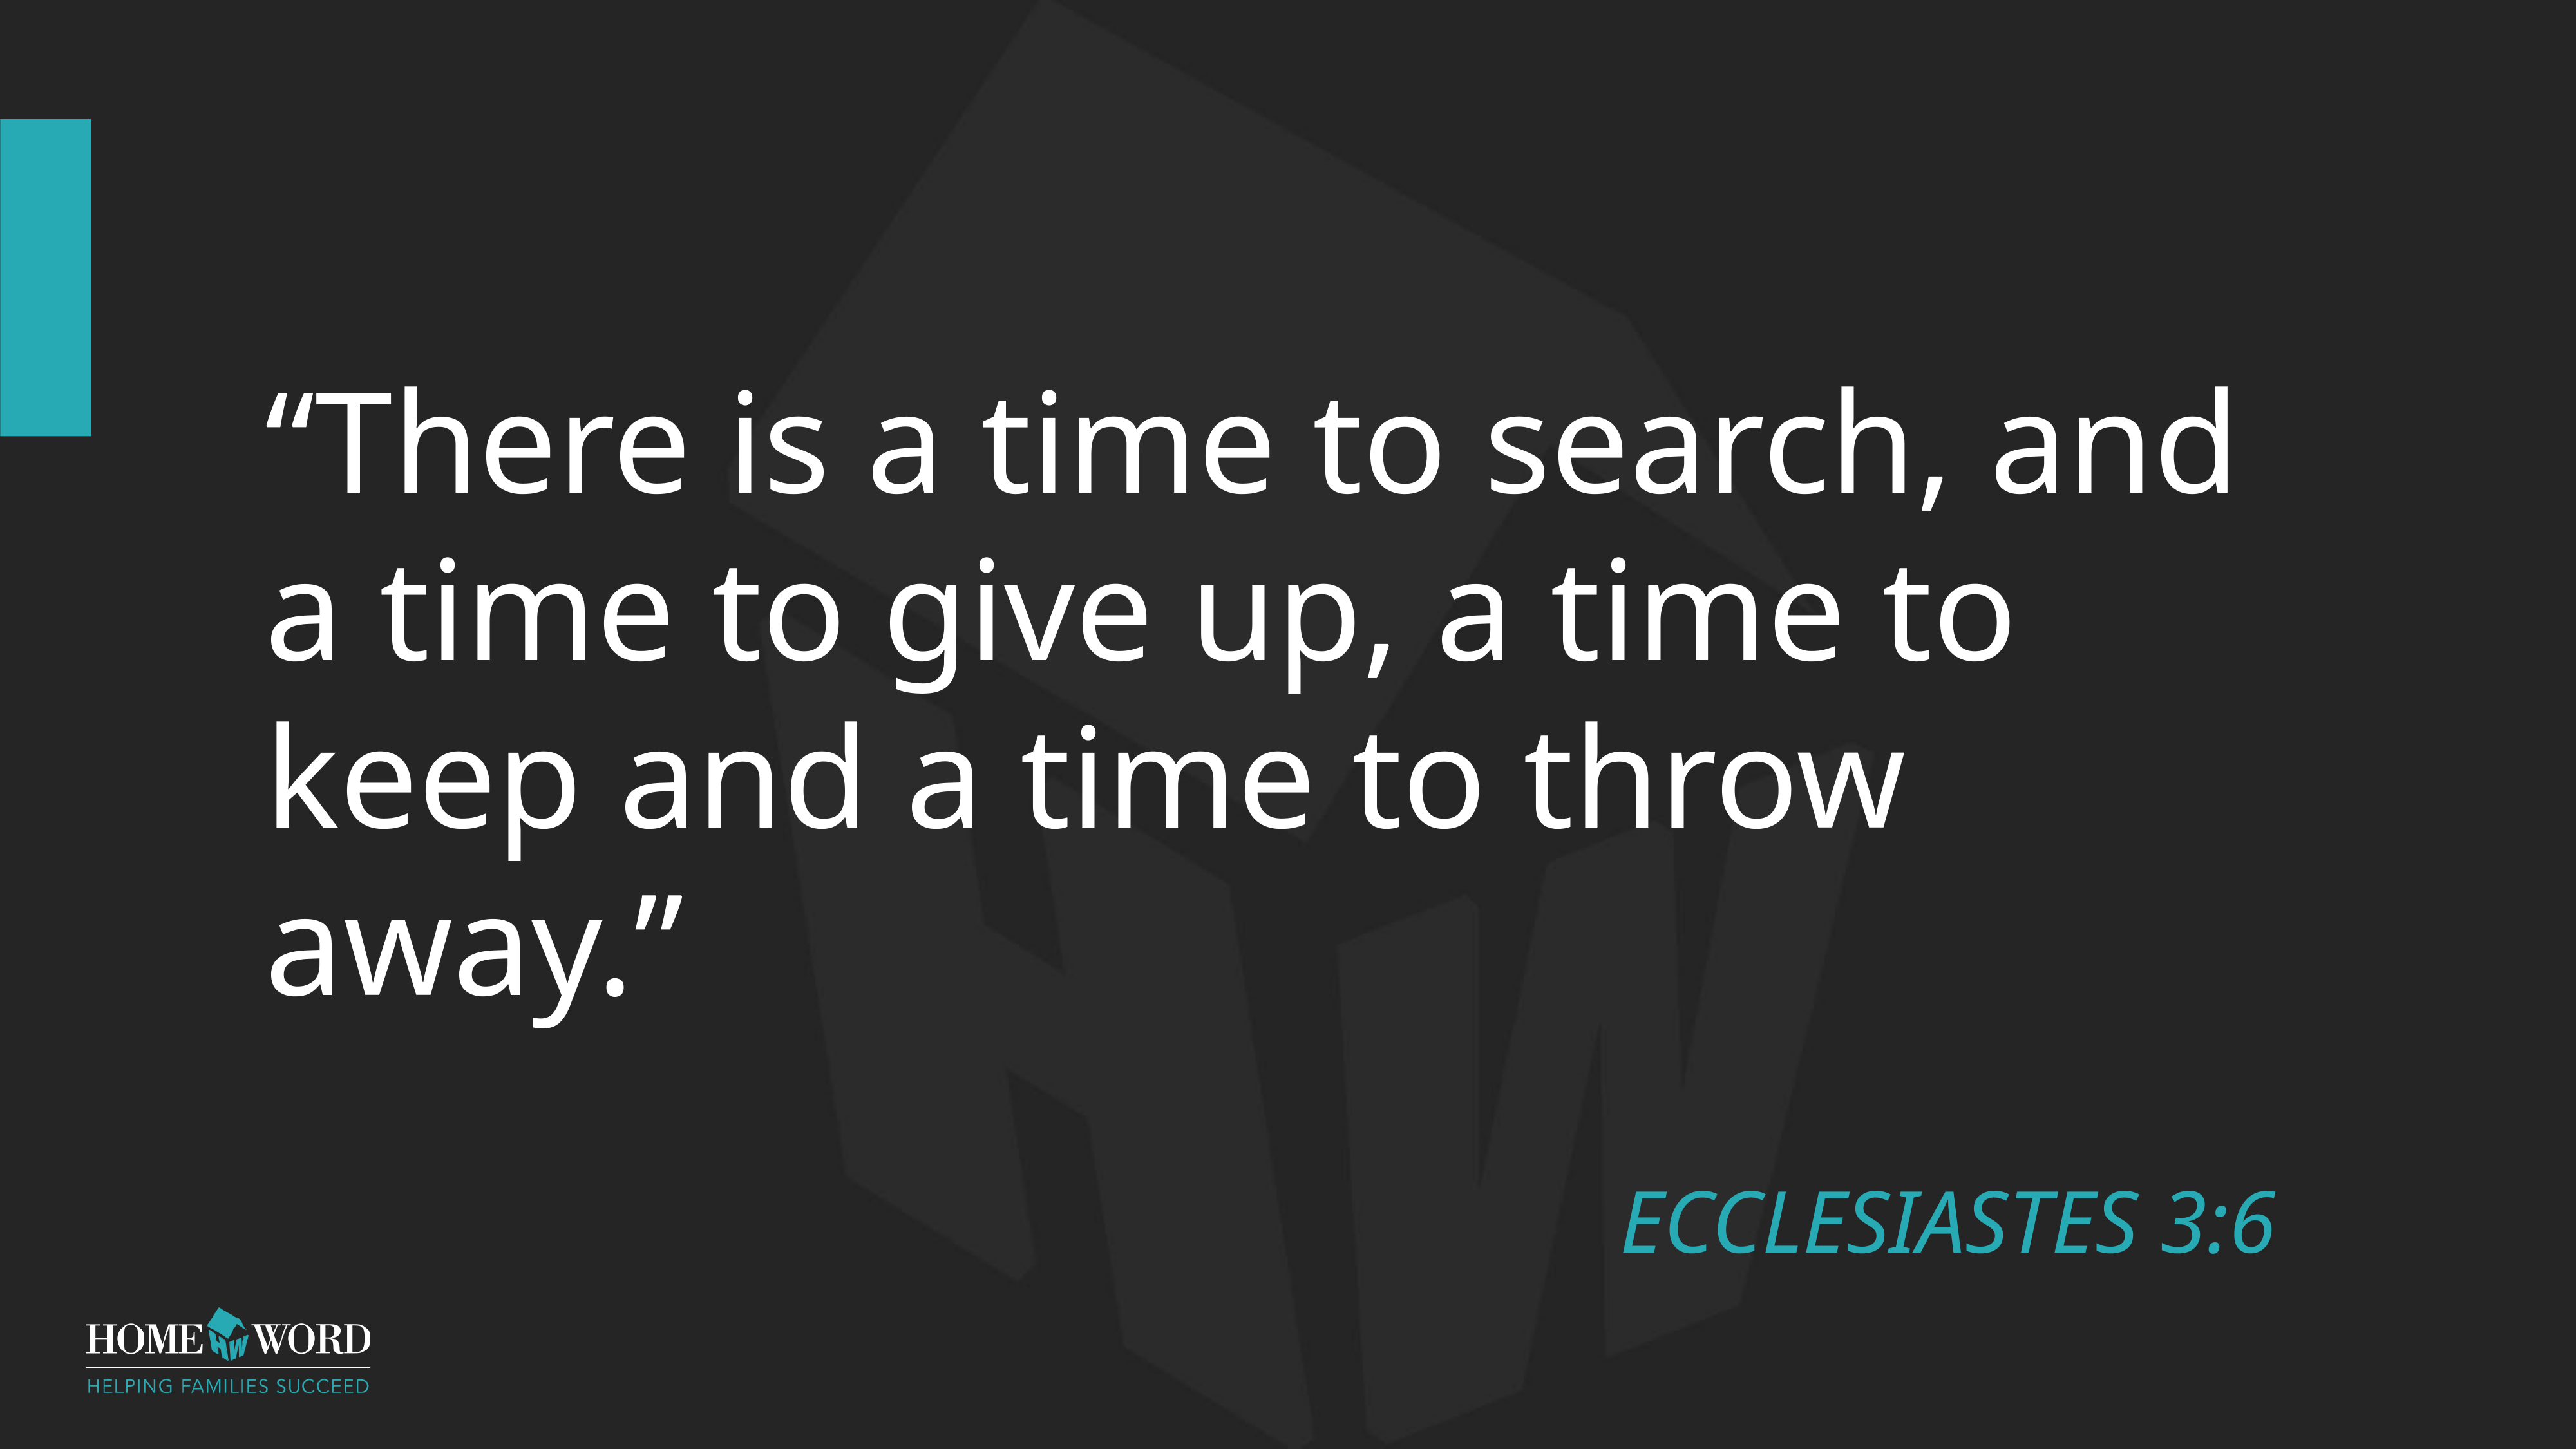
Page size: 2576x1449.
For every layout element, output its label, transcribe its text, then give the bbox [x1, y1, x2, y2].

text_box ECCLESIASTES 3:6 [337, 1162, 2282, 1276]
picture [0, 0, 2576, 1449]
title “There is a time to search, and a time to give up, a time to keep and a time to throw away.” [260, 348, 2361, 1030]
